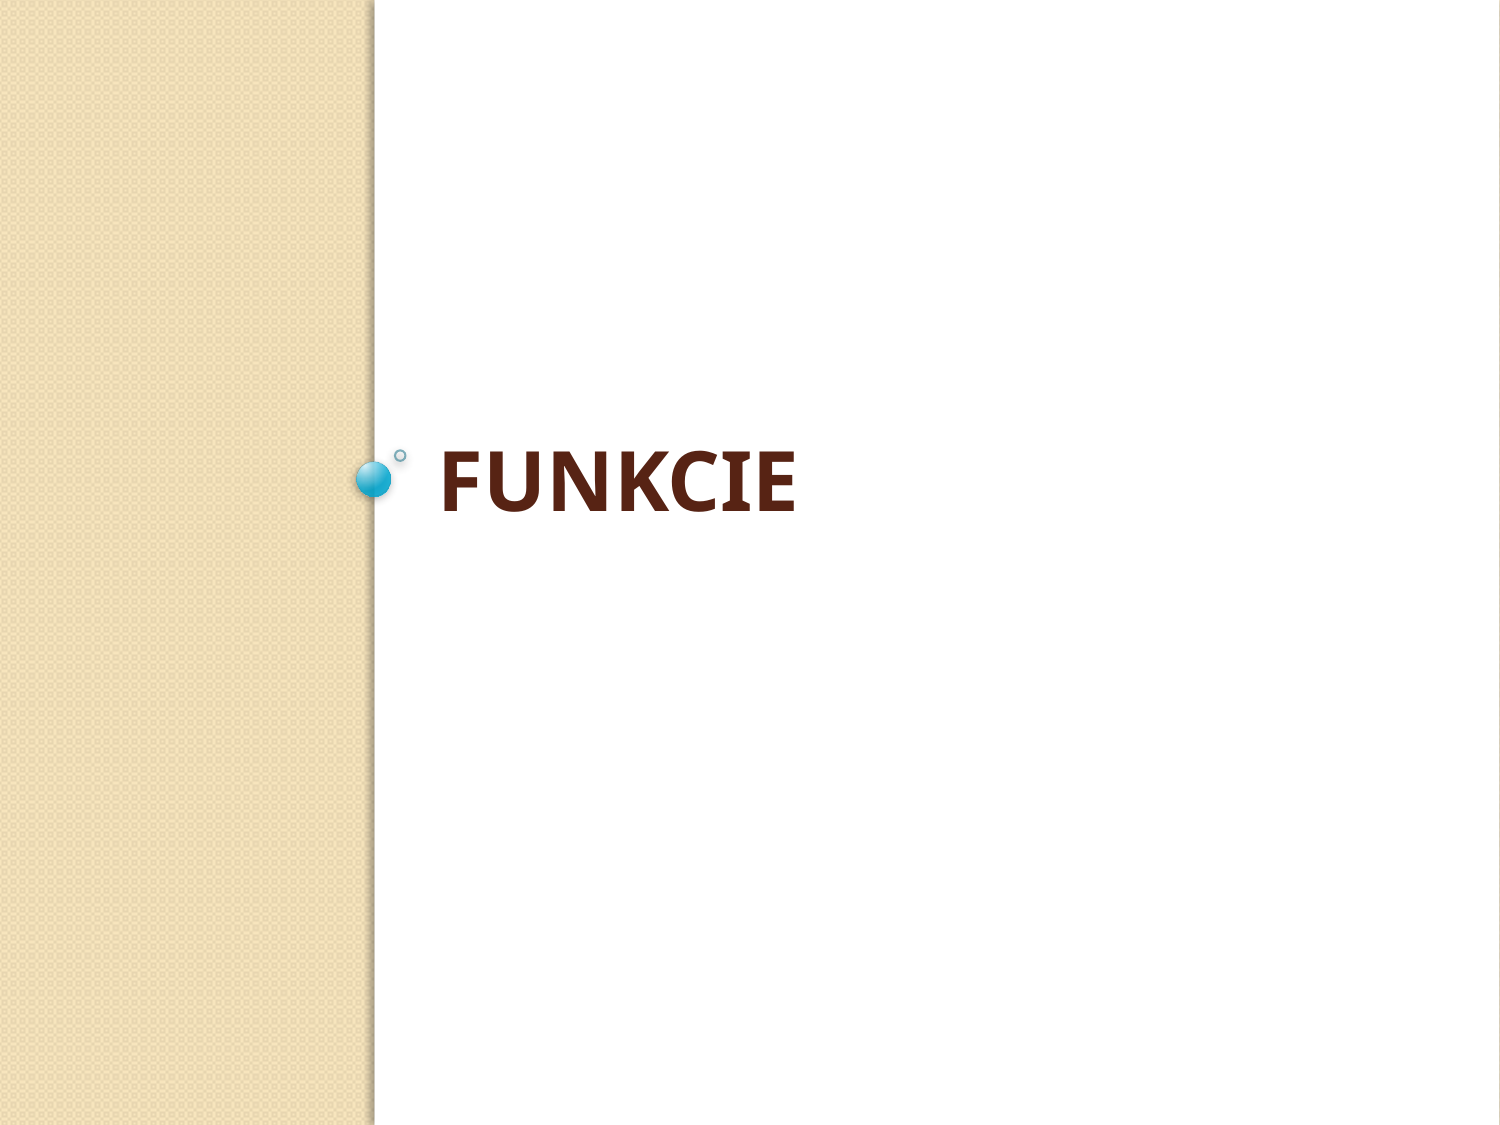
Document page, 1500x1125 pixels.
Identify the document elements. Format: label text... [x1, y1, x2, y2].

title Funkcie [422, 426, 1473, 802]
